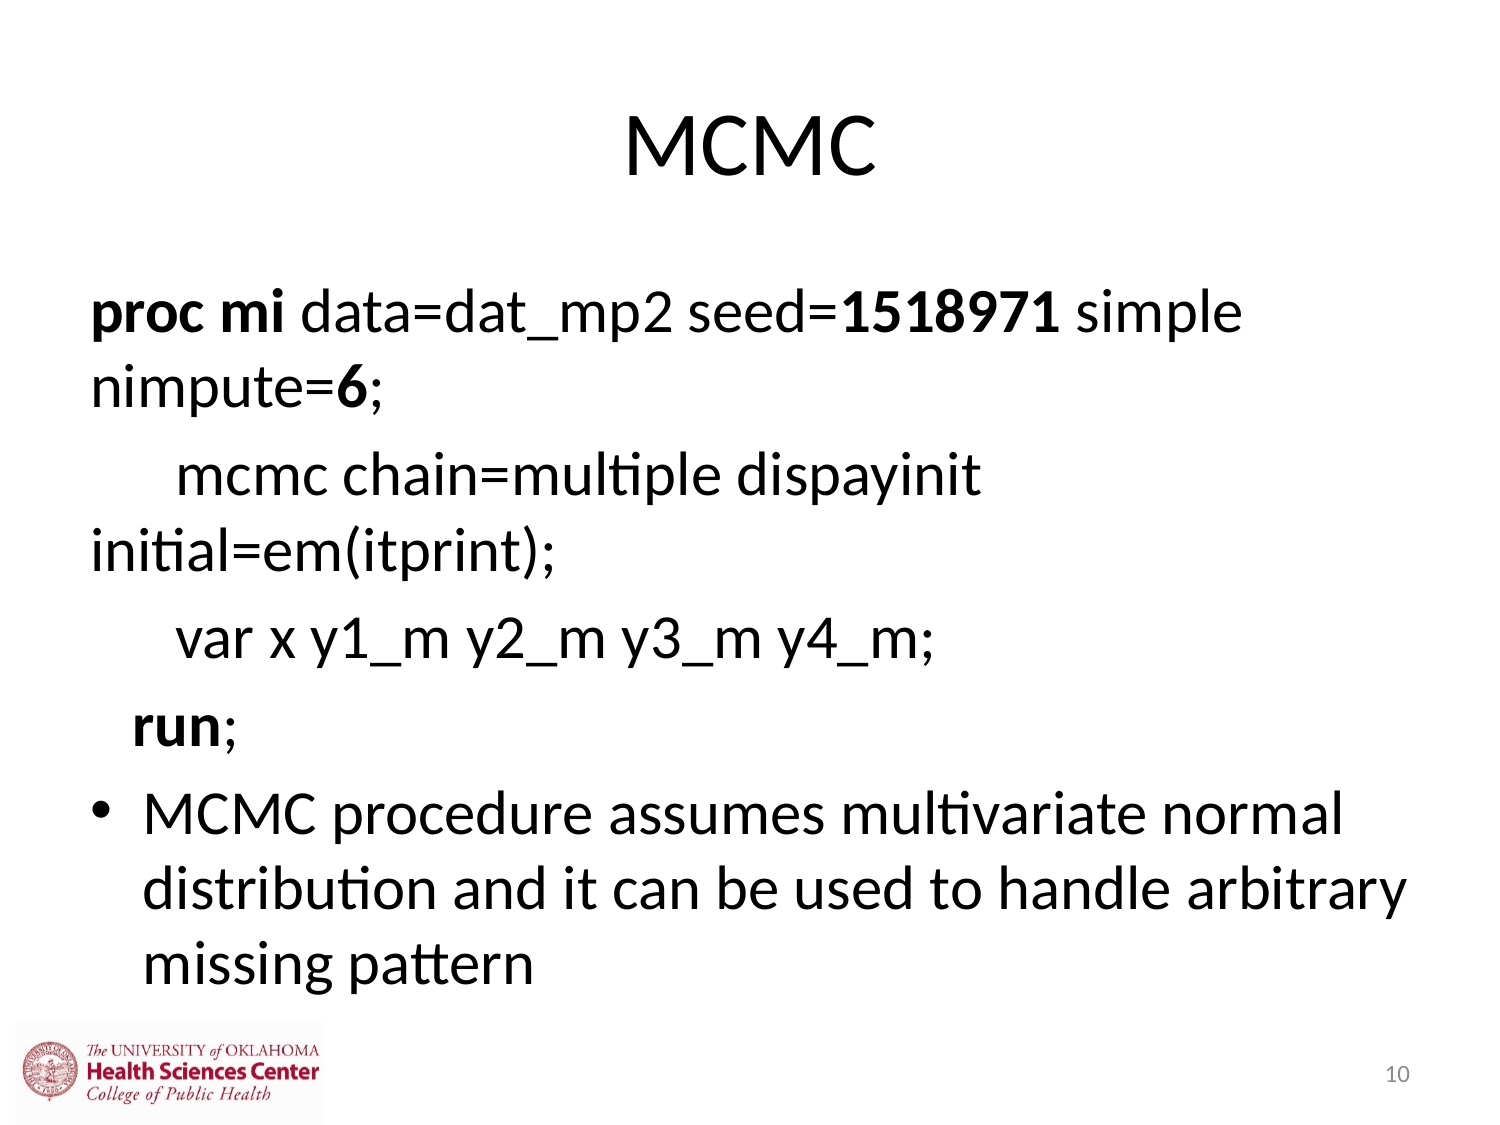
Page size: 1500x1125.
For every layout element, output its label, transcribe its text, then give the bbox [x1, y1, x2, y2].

slide_number 10 [1074, 1042, 1425, 1103]
picture [15, 1022, 325, 1125]
list proc mi data=dat_mp2 seed=1518971 simple nimpute=6; mcmc chain=multiple dispayinit initial=em(itprint); var x y1_m y2_m y3_m y4_m; run; MCMC procedure assumes multivariate normal distribution and it can be used to handle arbitrary missing pattern [75, 262, 1425, 1005]
title MCMC [75, 45, 1425, 233]
